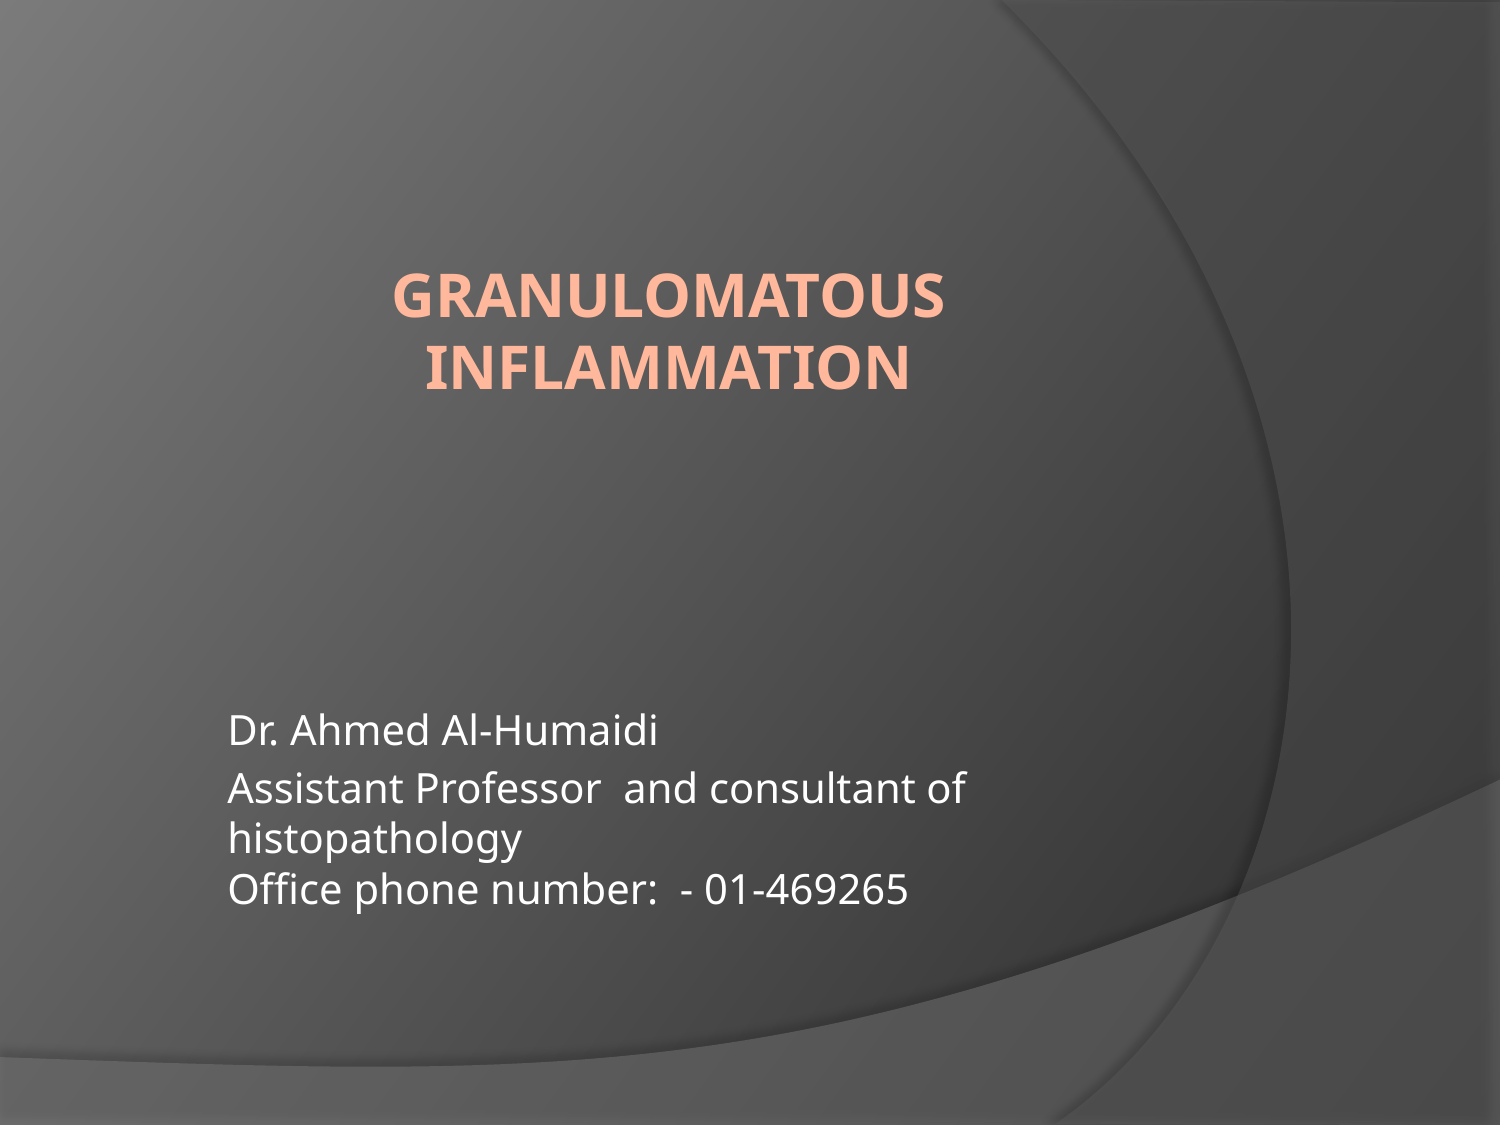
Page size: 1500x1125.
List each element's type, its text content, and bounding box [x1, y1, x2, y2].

subtitle Dr. Ahmed Al-Humaidi Assistant Professor and consultant of histopathology Office phone number: - 01-469265 [212, 675, 1276, 963]
title GRANULOMATOUS INFLAMMATION [137, 249, 1201, 628]
